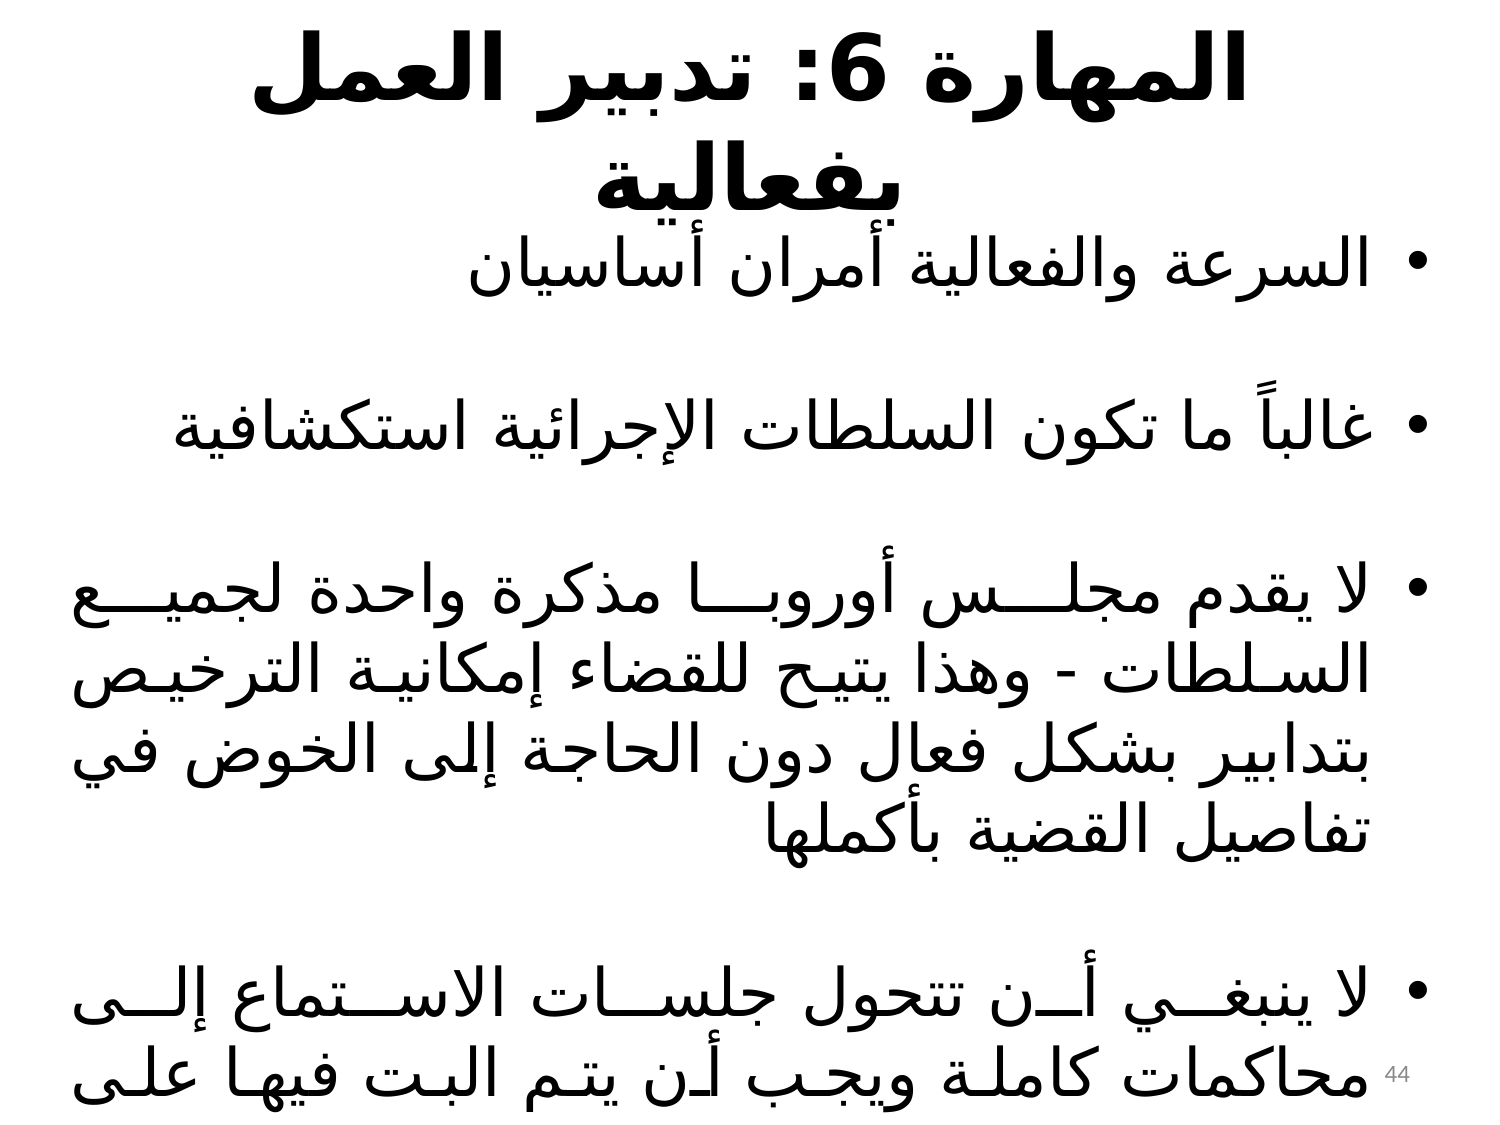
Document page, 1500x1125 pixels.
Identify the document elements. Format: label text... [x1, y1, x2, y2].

text_box السرعة والفعالية أمران أساسيان غالباً ما تكون السلطات الإجرائية استكشافية لا يقدم مجلس أوروبا مذكرة واحدة لجميع السلطات - وهذا يتيح للقضاء إمكانية الترخيص بتدابير بشكل فعال دون الحاجة إلى الخوض في تفاصيل القضية بأكملها لا ينبغي أن تتحول جلسات الاستماع إلى محاكمات كاملة ويجب أن يتم البت فيها على وجه السرعة [55, 212, 1445, 1088]
slide_number 44 [1074, 1042, 1425, 1103]
title المهارة 6: تدبير العمل بفعالية [75, 24, 1425, 213]
